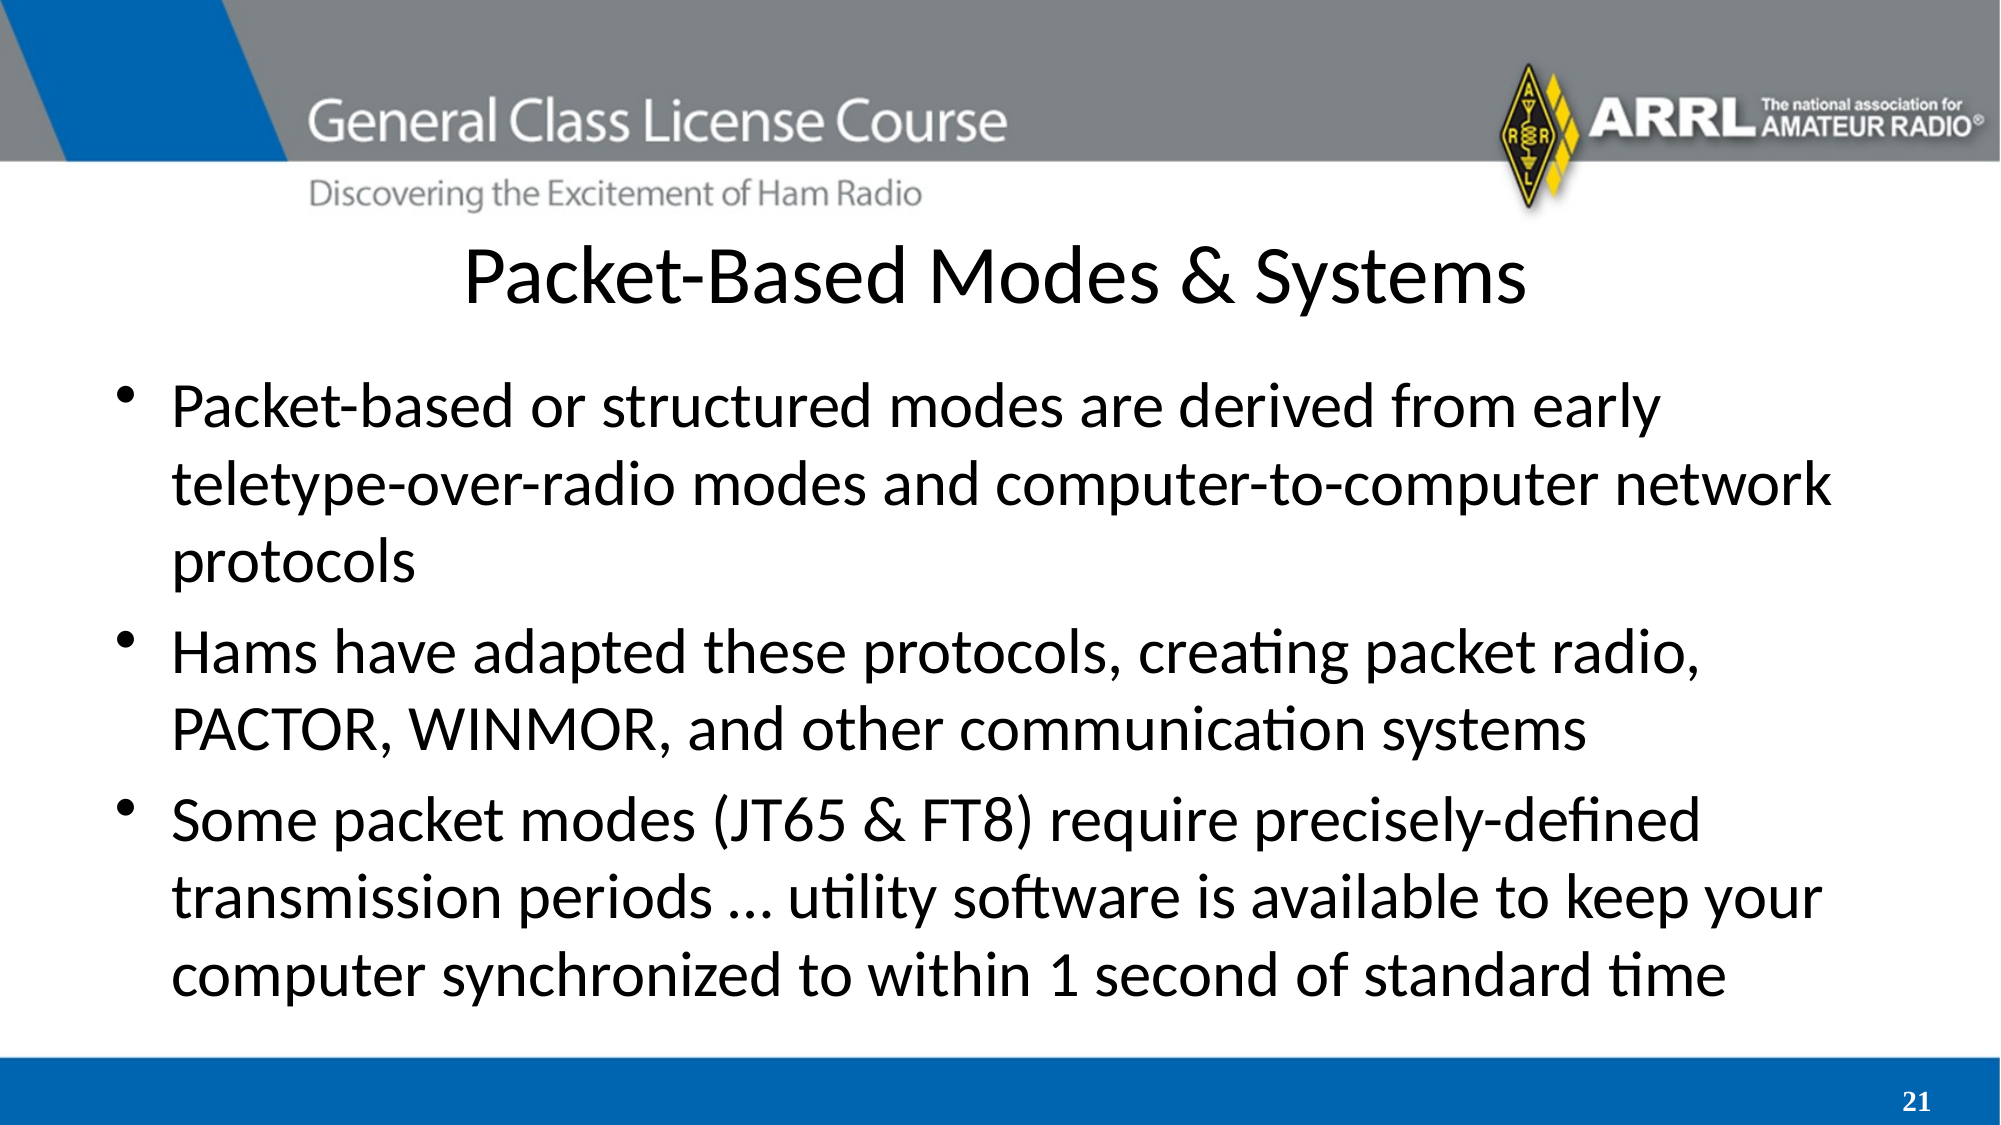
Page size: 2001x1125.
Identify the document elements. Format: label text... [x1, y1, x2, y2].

picture [0, 0, 2001, 1125]
title Packet-Based Modes & Systems [96, 212, 1897, 356]
list Packet-based or structured modes are derived from early teletype-over-radio modes and computer-to-computer network protocols Hams have adapted these protocols, creating packet radio, PACTOR, WINMOR, and other communication systems Some packet modes (JT65 & FT8) require precisely-defined transmission periods … utility software is available to keep your computer synchronized to within 1 second of standard time [99, 355, 1900, 1075]
